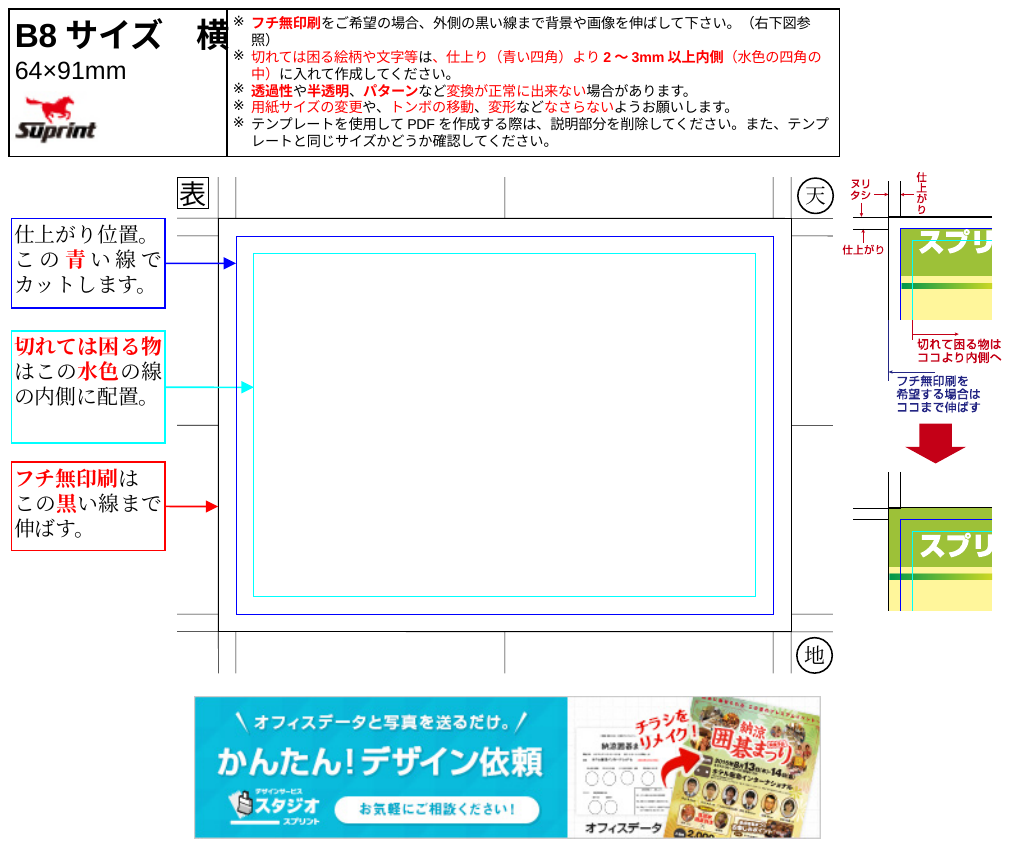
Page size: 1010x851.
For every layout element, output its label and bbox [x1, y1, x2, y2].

picture [11, 91, 101, 148]
picture [194, 696, 821, 839]
